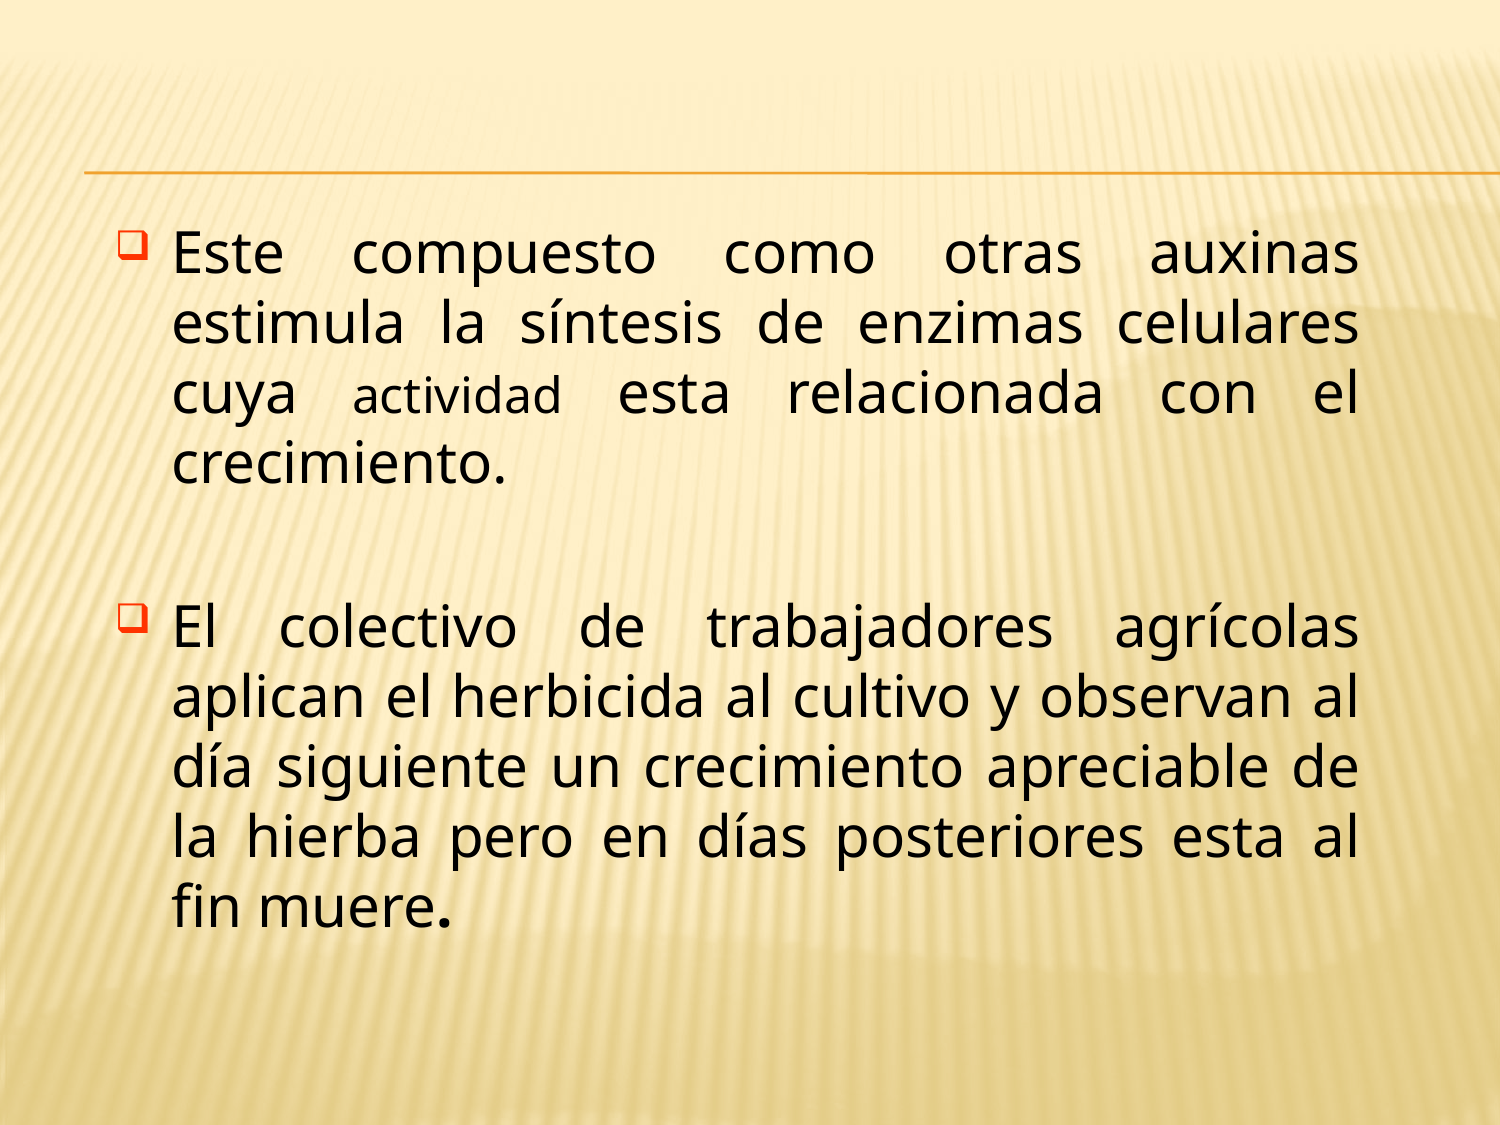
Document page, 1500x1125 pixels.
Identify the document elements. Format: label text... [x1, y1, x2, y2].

list Este compuesto como otras auxinas estimula la síntesis de enzimas celulares cuya actividad esta relacionada con el crecimiento. El colectivo de trabajadores agrícolas aplican el herbicida al cultivo y observan al día siguiente un crecimiento apreciable de la hierba pero en días posteriores esta al fin muere. [100, 208, 1376, 1059]
